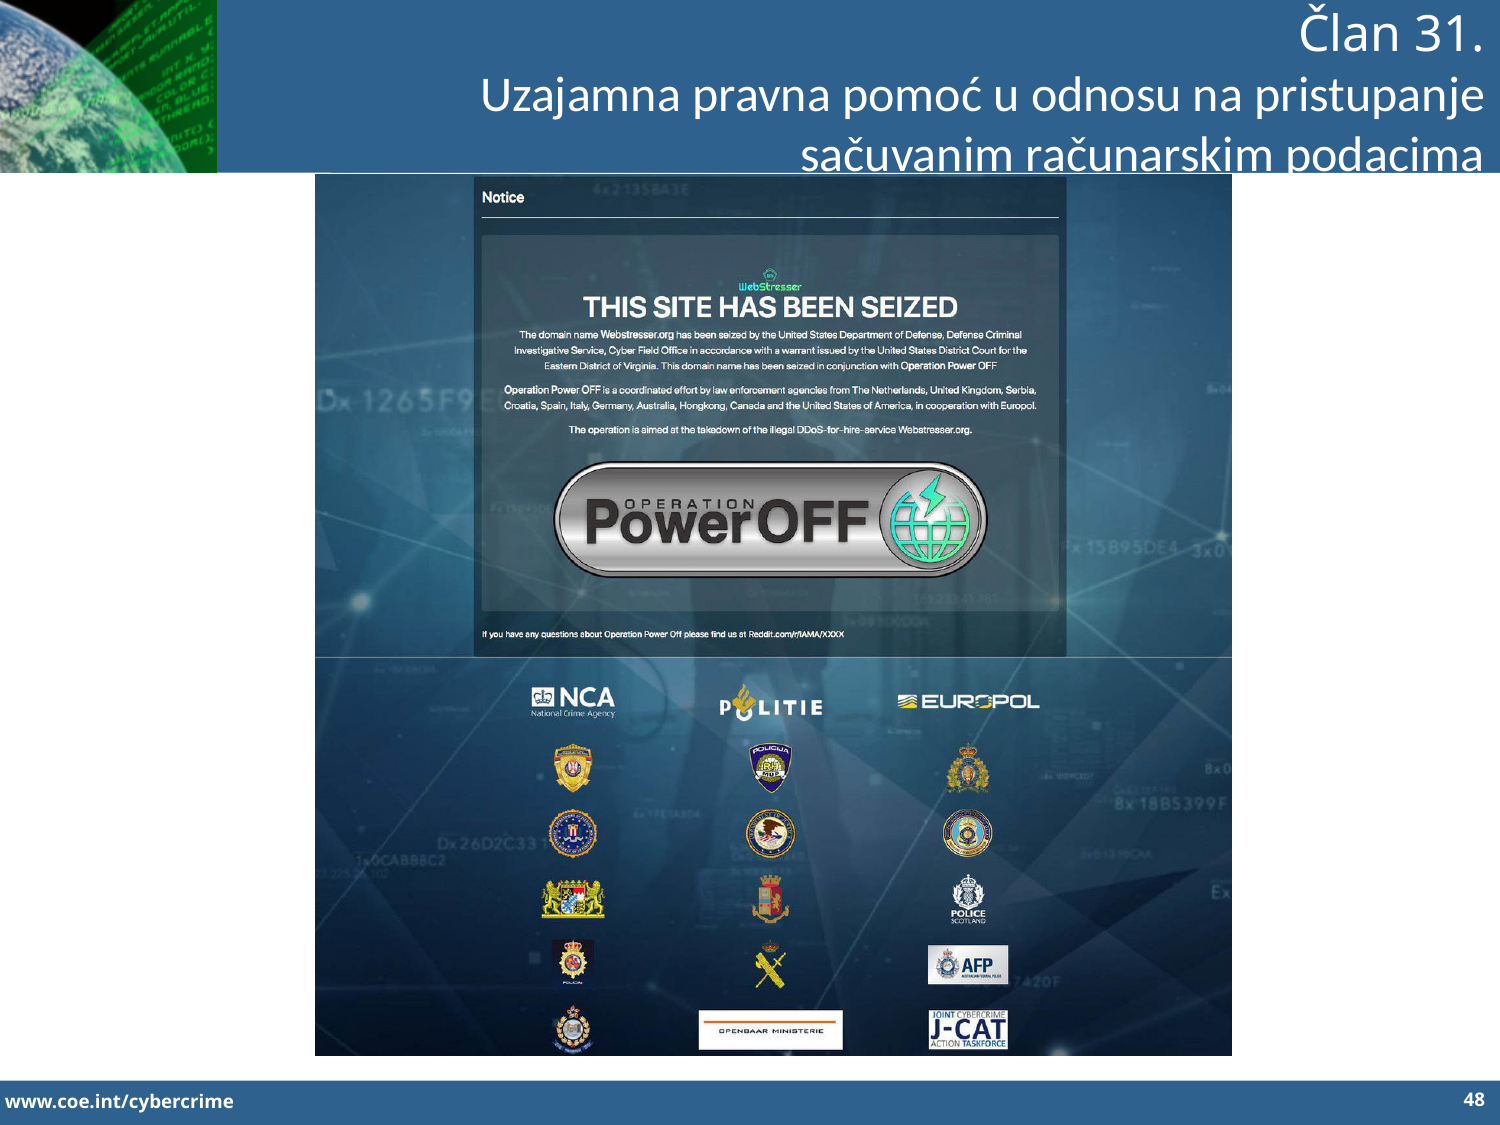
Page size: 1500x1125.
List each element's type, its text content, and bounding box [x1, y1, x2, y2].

picture [315, 174, 1232, 1056]
text_box Član 31. Uzajamna pravna pomoć u odnosu na pristupanje sačuvanim računarskim podacima [329, 20, 1500, 174]
picture [0, 1, 217, 173]
slide_number 48 [1149, 1079, 1500, 1125]
